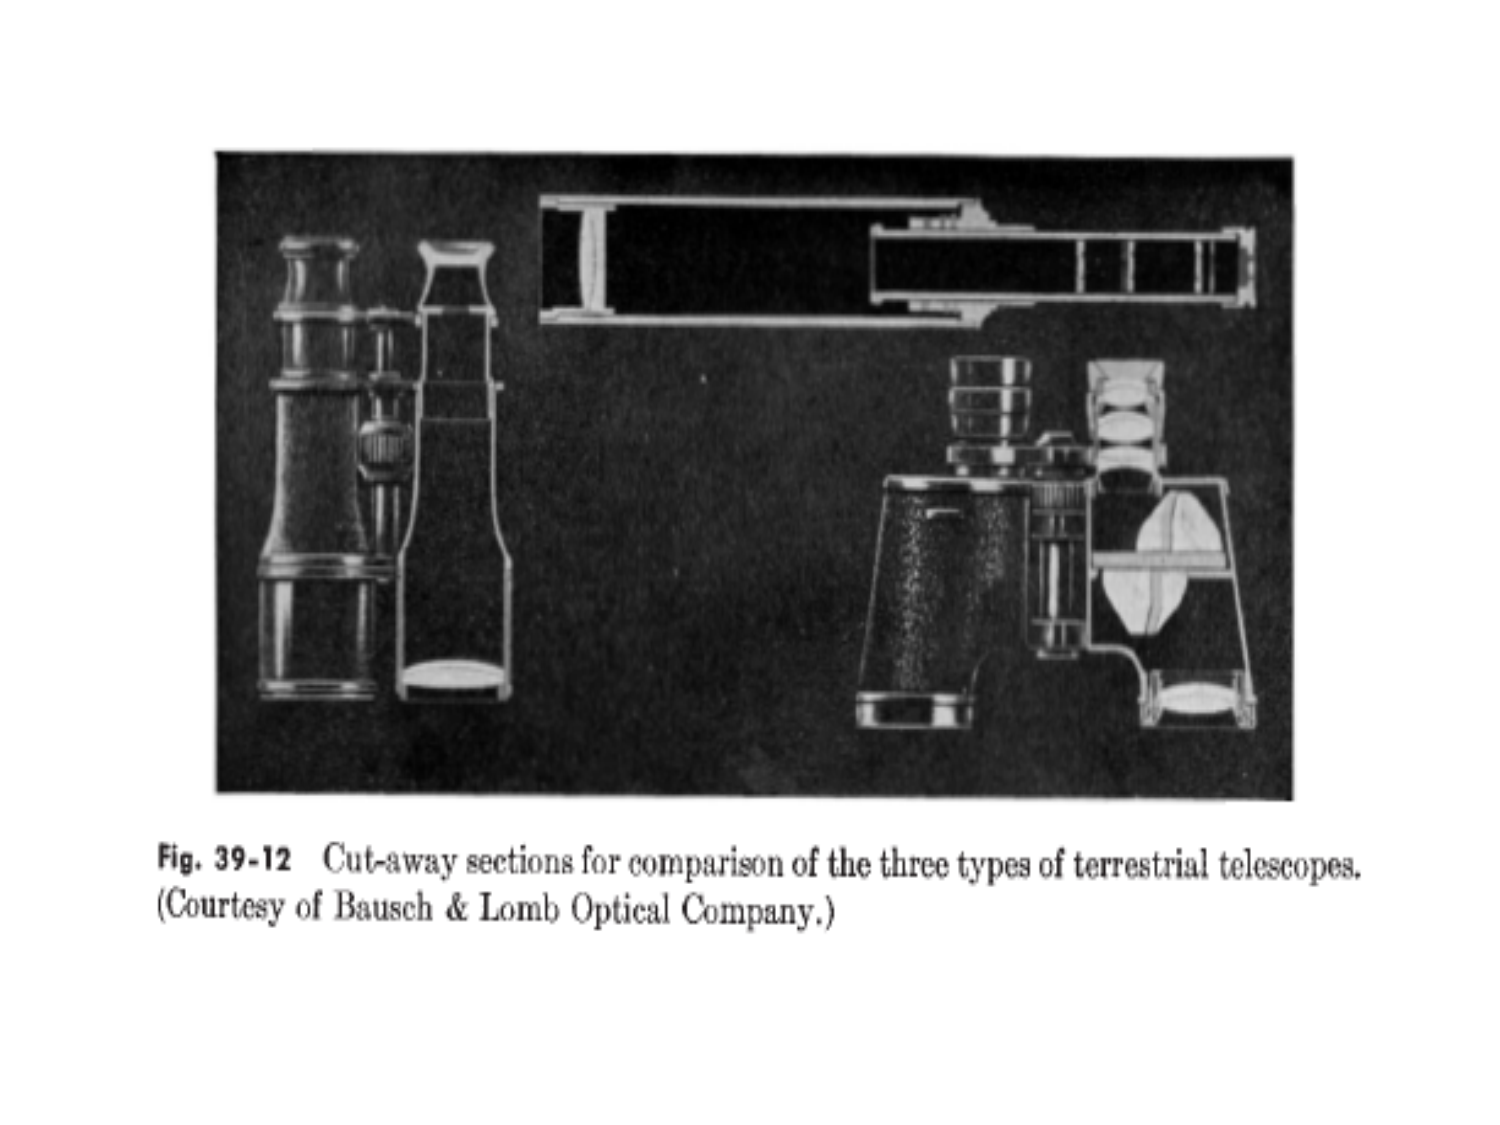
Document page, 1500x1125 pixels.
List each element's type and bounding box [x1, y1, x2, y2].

picture [137, 124, 1388, 976]
